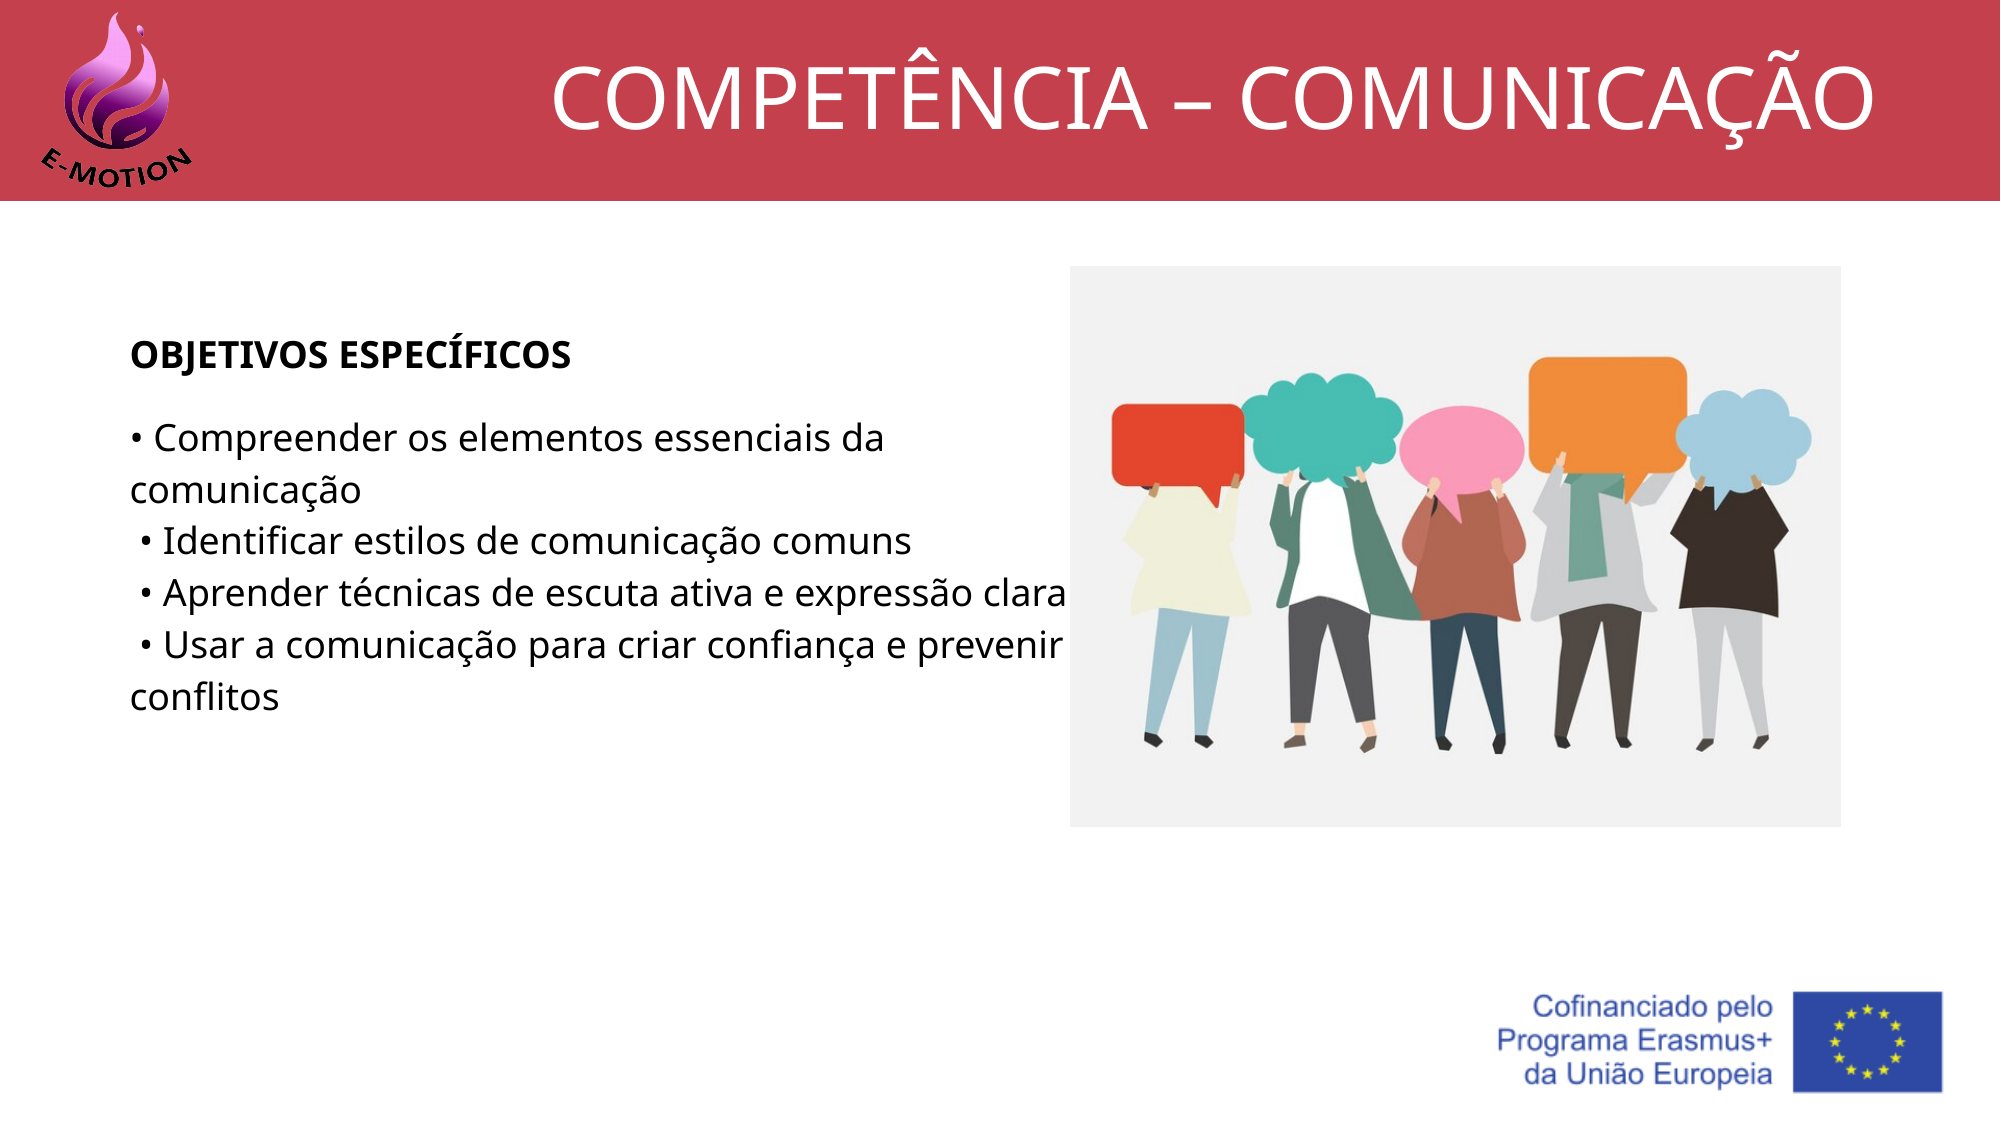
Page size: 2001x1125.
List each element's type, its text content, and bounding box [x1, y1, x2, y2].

picture [1396, 955, 2000, 1125]
text_box COMPETÊNCIA – COMUNICAÇÃO [518, 35, 1894, 183]
text_box OBJETIVOS ESPECÍFICOS • Compreender os elementos essenciais da comunicação • Identificar estilos de comunicação comuns • Aprender técnicas de escuta ativa e expressão clara • Usar a comunicação para criar confiança e prevenir conflitos [114, 316, 1064, 725]
picture [1069, 266, 1842, 828]
picture [0, 0, 253, 247]
